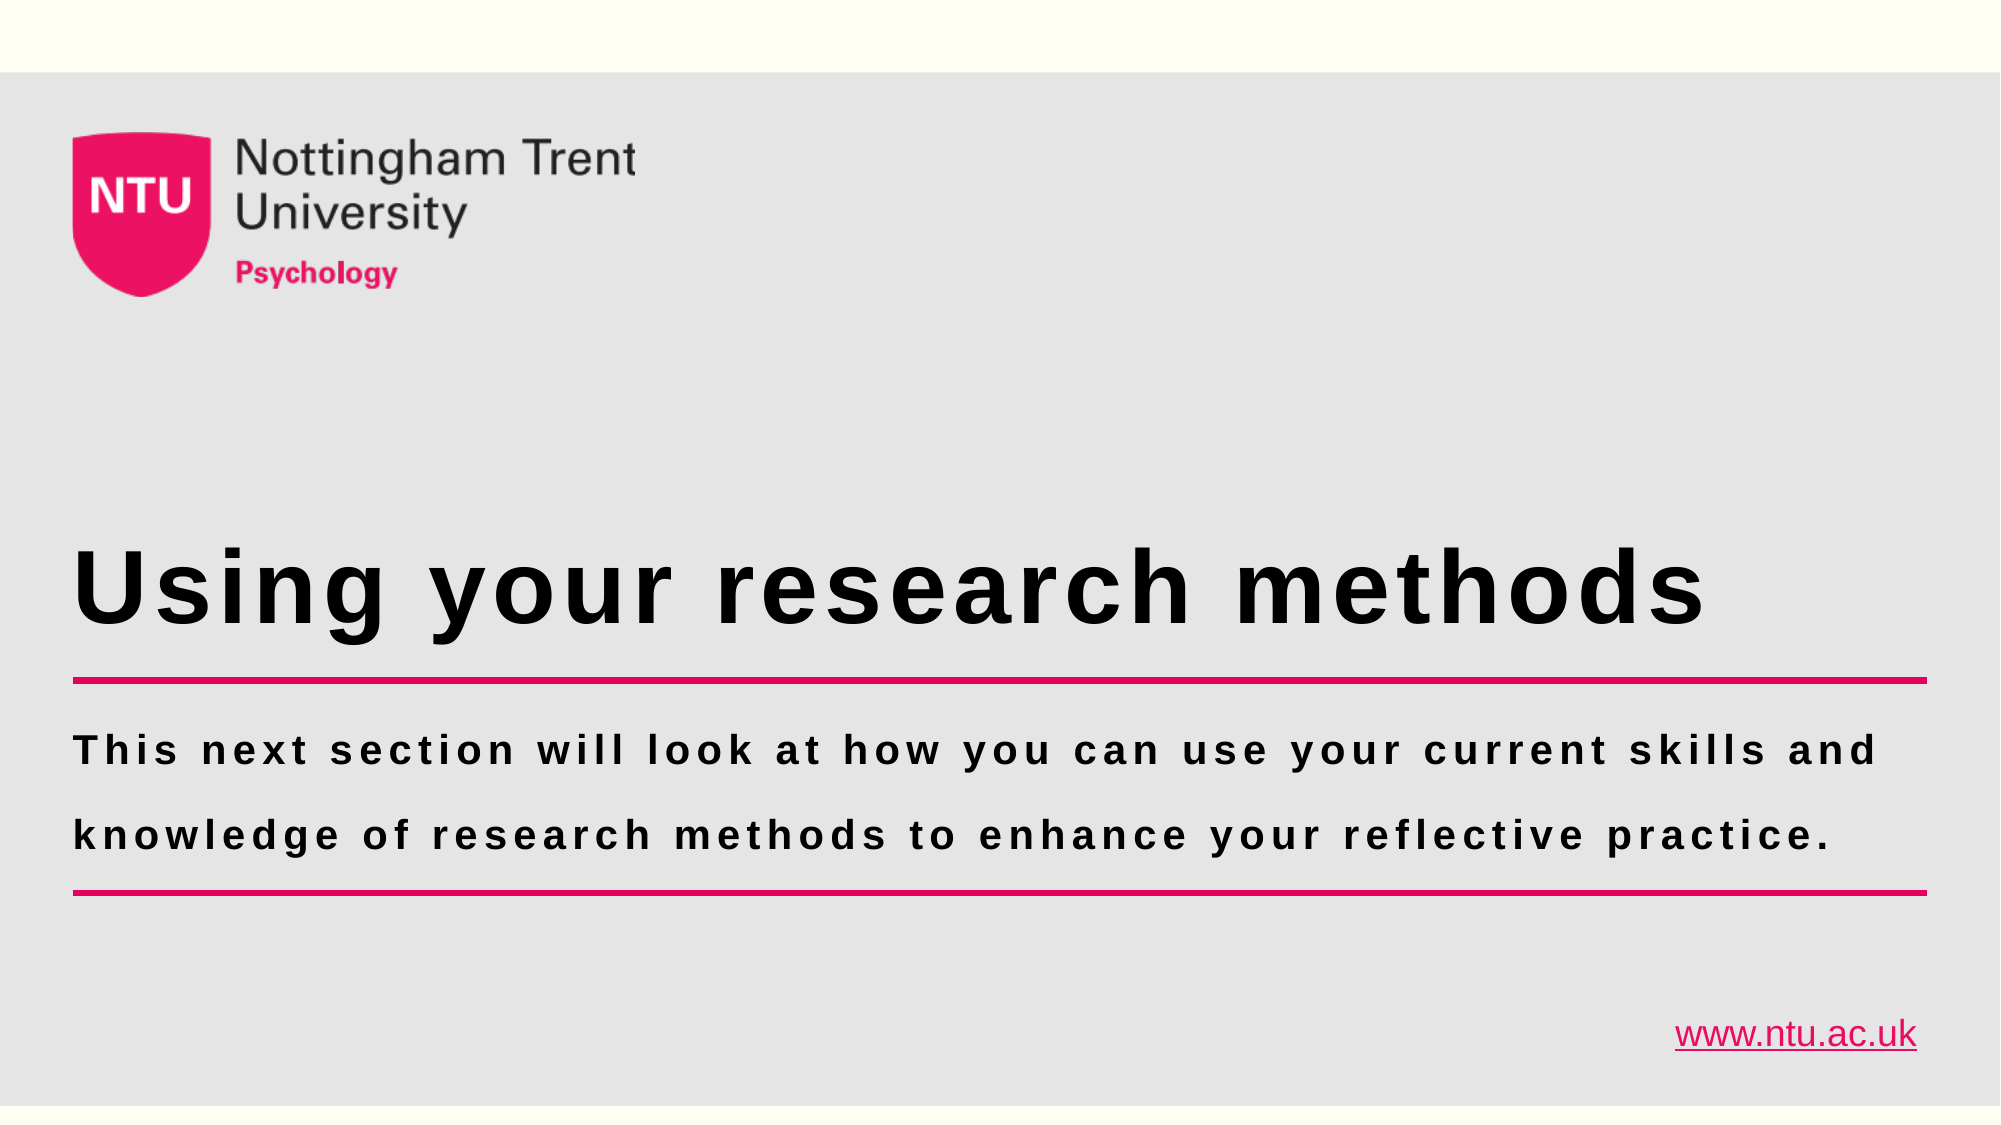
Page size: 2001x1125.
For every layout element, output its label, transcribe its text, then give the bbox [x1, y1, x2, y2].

subtitle This next section will look at how you can use your current skills and knowledge of research methods to enhance your reflective practice. [72, 893, 1928, 1031]
title Using your research methods [72, 348, 2000, 652]
text_box www.ntu.ac.uk [1029, 993, 1928, 1055]
subtitle This next section will look at how you can use your current skills and knowledge of research methods to enhance your reflective practice. [72, 681, 1928, 892]
